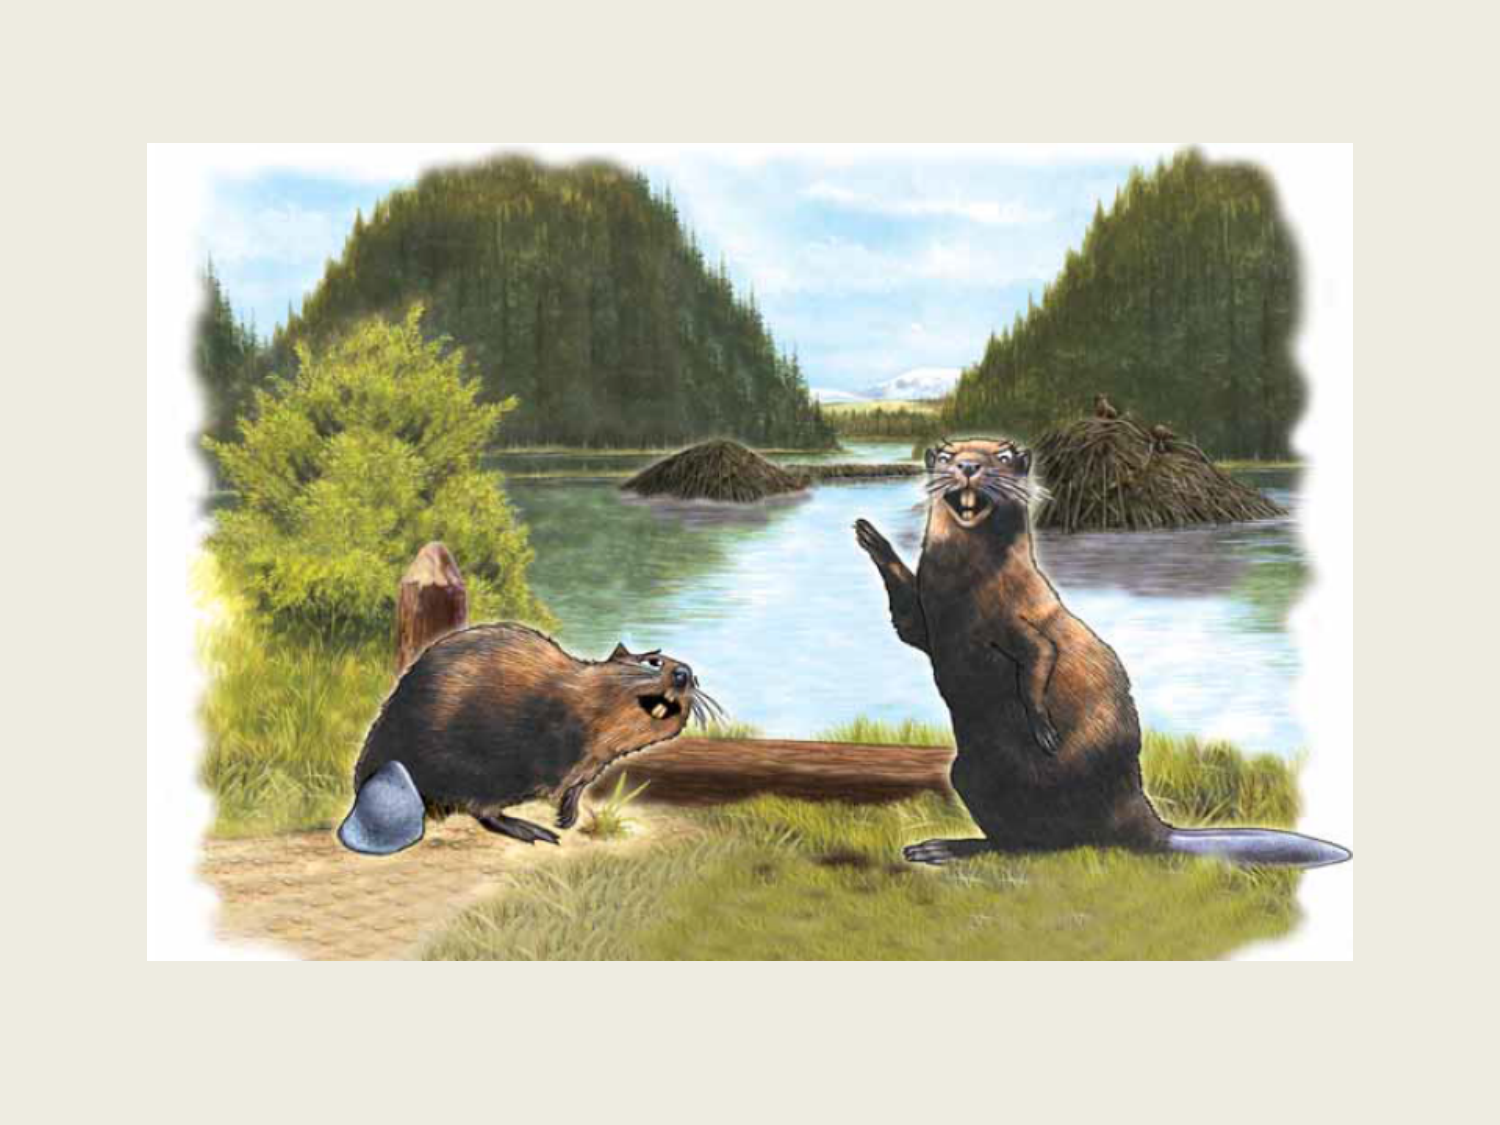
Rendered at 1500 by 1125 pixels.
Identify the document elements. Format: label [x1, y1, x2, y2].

picture [147, 143, 1353, 962]
